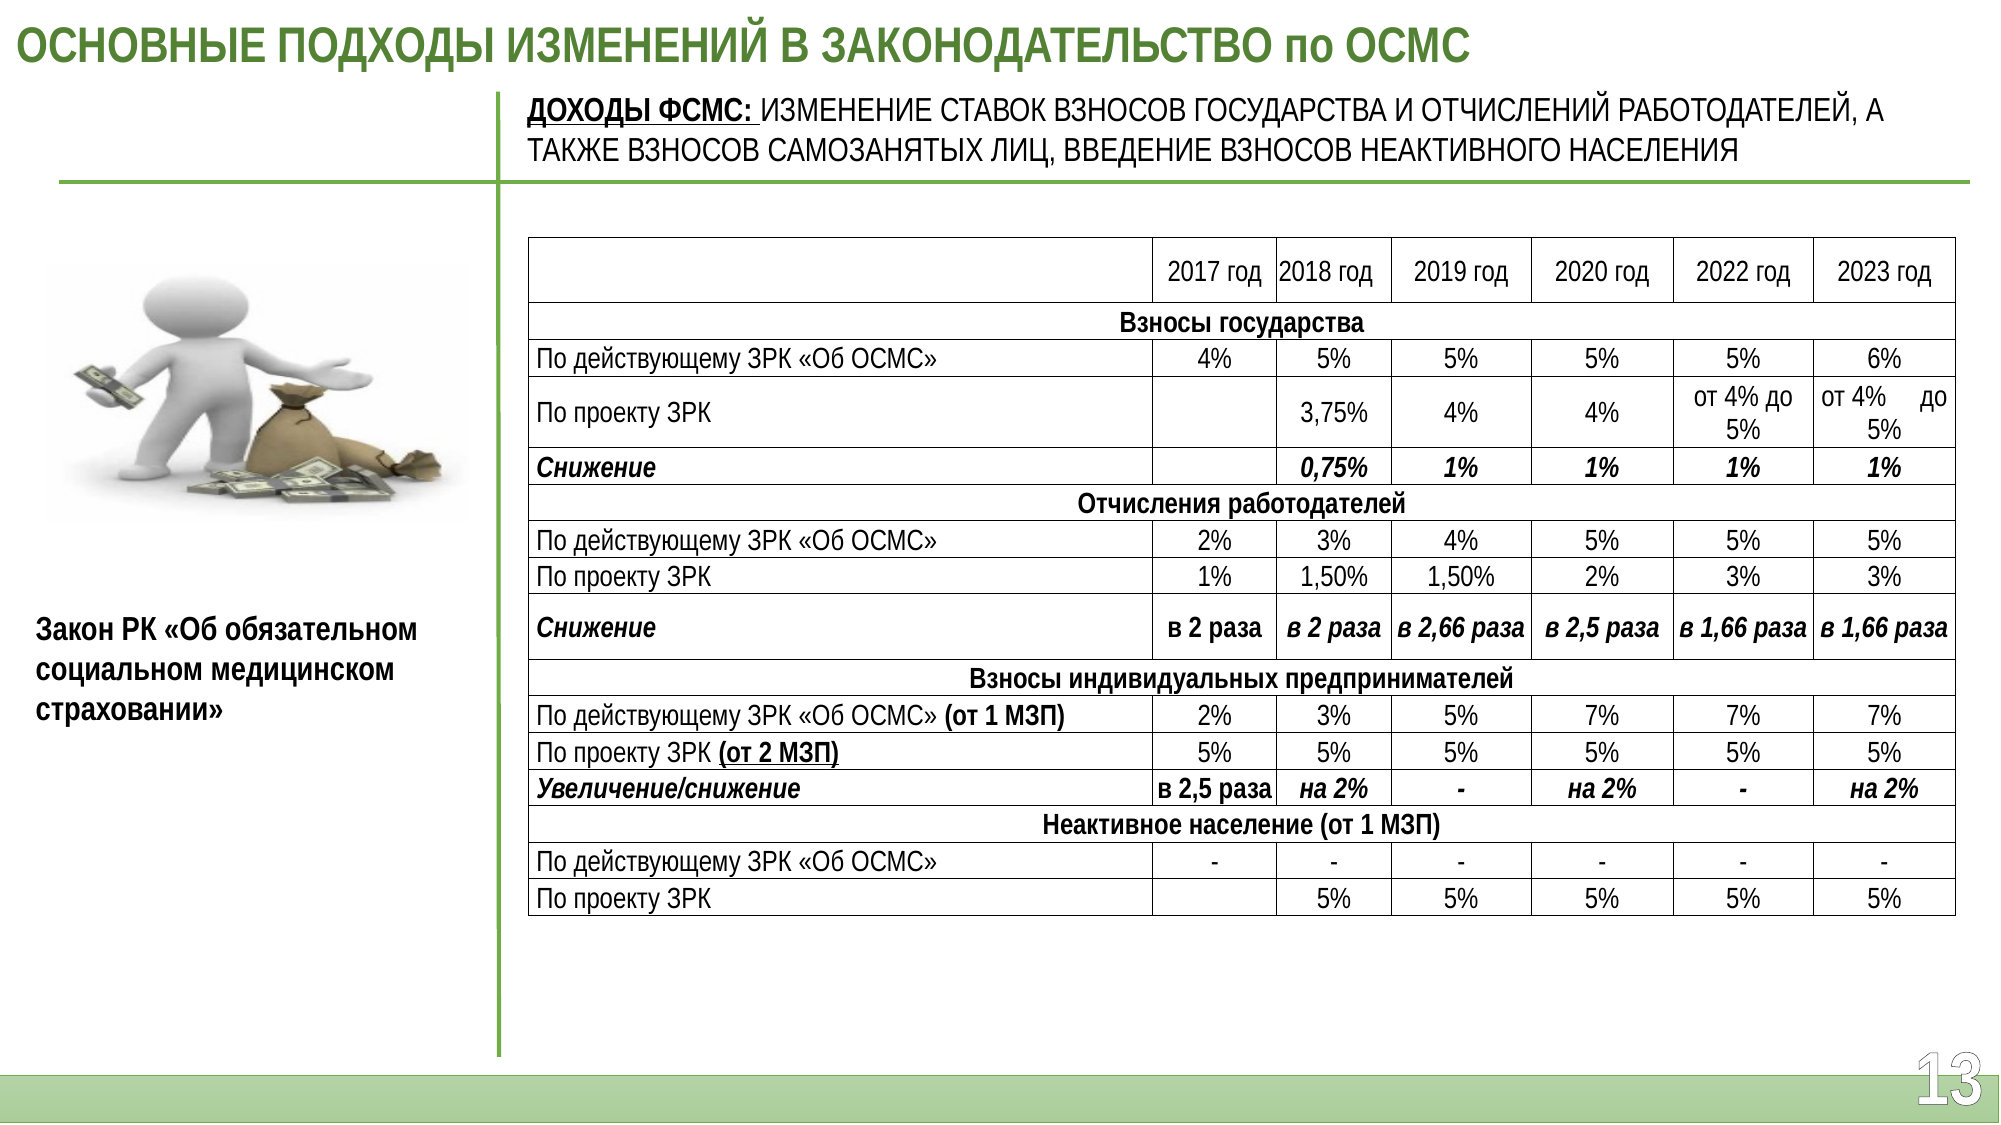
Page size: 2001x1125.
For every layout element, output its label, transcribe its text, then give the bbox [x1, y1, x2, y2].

text_box Закон РК «Об обязательном социальном медицинском страховании» [20, 599, 469, 735]
table_cell [1153, 377, 1276, 447]
table_cell 5% [1814, 879, 1955, 915]
table_cell 6% [1814, 340, 1955, 376]
table_header 2018 год [1277, 238, 1391, 302]
table_cell в 1,66 раза [1814, 594, 1955, 659]
table_cell в 2 раза [1153, 594, 1276, 659]
picture [47, 263, 469, 522]
table_cell 5% [1392, 879, 1531, 915]
table_cell [1153, 879, 1276, 915]
table_cell 5% [1532, 521, 1673, 557]
table_cell 1,50% [1392, 558, 1531, 593]
table_cell 5% [1392, 340, 1531, 376]
table_cell - [1532, 843, 1673, 878]
table_cell на 2% [1277, 770, 1391, 805]
table_cell По действующему ЗРК «Об ОСМС» [529, 340, 1152, 376]
text_box ОСНОВНЫЕ ПОДХОДЫ ИЗМЕНЕНИЙ В ЗАКОНОДАТЕЛЬСТВО по ОСМС [1, 5, 1826, 80]
table_cell - [1674, 770, 1813, 805]
table_cell 1% [1814, 448, 1955, 484]
table_header 2022 год [1674, 238, 1813, 302]
table_cell По проекту ЗРК [529, 879, 1152, 915]
table_cell в 2 раза [1277, 594, 1391, 659]
table_cell 3,75% [1277, 377, 1391, 447]
table_cell 3% [1814, 558, 1955, 593]
table_cell 5% [1814, 733, 1955, 769]
table_cell - [1392, 770, 1531, 805]
table_cell Снижение [529, 594, 1152, 659]
table_cell в 2,5 раза [1153, 770, 1276, 805]
table_cell 1,50% [1277, 558, 1391, 593]
table_cell 2% [1532, 558, 1673, 593]
table_cell Увеличение/снижение [529, 770, 1152, 805]
table_cell Снижение [529, 448, 1152, 484]
table_cell 7% [1814, 696, 1955, 732]
table_cell 3% [1277, 696, 1391, 732]
table_header 2020 год [1532, 238, 1673, 302]
table_cell 1% [1532, 448, 1673, 484]
table_cell 5% [1277, 879, 1391, 915]
table_cell 5% [1392, 733, 1531, 769]
table_cell 5% [1153, 733, 1276, 769]
table_cell 5% [1674, 340, 1813, 376]
table_cell По проекту ЗРК [529, 558, 1152, 593]
table_cell 2% [1153, 521, 1276, 557]
table_cell 5% [1674, 521, 1813, 557]
table_cell Отчисления работодателей [529, 485, 1955, 520]
text_box [0, 1075, 1999, 1123]
table_cell - [1277, 843, 1391, 878]
table_cell 5% [1532, 879, 1673, 915]
table_cell от 4% до 5% [1814, 377, 1955, 447]
table_cell в 2,5 раза [1532, 594, 1673, 659]
table_cell 5% [1277, 733, 1391, 769]
table_cell 4% [1532, 377, 1673, 447]
table_cell 5% [1814, 521, 1955, 557]
slide_number 13 [1875, 1044, 1999, 1105]
table_cell По проекту ЗРК (от 2 МЗП) [529, 733, 1152, 769]
text_box ДОХОДЫ ФСМС: ИЗМЕНЕНИЕ СТАВОК ВЗНОСОВ ГОСУДАРСТВА И ОТЧИСЛЕНИЙ РАБОТОДАТЕЛЕЙ, А ТАКЖЕ ВЗНОСОВ САМОЗАНЯТЫХ ЛИЦ, ВВЕДЕНИЕ ВЗНОСОВ НЕАКТИВНОГО НАСЕЛЕНИЯ [512, 80, 1999, 176]
table_cell 7% [1674, 696, 1813, 732]
table_cell Взносы индивидуальных предпринимателей [529, 660, 1955, 695]
table_cell По проекту ЗРК [529, 377, 1152, 447]
table_cell Неактивное население (от 1 МЗП) [529, 806, 1955, 842]
table_cell на 2% [1532, 770, 1673, 805]
table_cell 3% [1674, 558, 1813, 593]
table_header 2023 год [1814, 238, 1955, 302]
table_cell 3% [1277, 521, 1391, 557]
table_cell - [1674, 843, 1813, 878]
table_header [529, 238, 1152, 302]
table_cell от 4% до 5% [1674, 377, 1813, 447]
table_cell [1153, 448, 1276, 484]
table_cell 4% [1153, 340, 1276, 376]
table_cell 0,75% [1277, 448, 1391, 484]
table_cell - [1814, 843, 1955, 878]
table_cell 1% [1674, 448, 1813, 484]
table_cell По действующему ЗРК «Об ОСМС» (от 1 МЗП) [529, 696, 1152, 732]
table_cell 2% [1153, 696, 1276, 732]
table_cell По действующему ЗРК «Об ОСМС» [529, 521, 1152, 557]
table_header 2017 год [1153, 238, 1276, 302]
table_cell 5% [1674, 733, 1813, 769]
table_cell 1% [1153, 558, 1276, 593]
table_cell в 2,66 раза [1392, 594, 1531, 659]
table_cell 5% [1532, 733, 1673, 769]
table_cell 5% [1674, 879, 1813, 915]
table_cell Взносы государства [529, 303, 1955, 339]
table_cell 4% [1392, 521, 1531, 557]
table_cell 1% [1392, 448, 1531, 484]
table_cell - [1392, 843, 1531, 878]
table_cell - [1153, 843, 1276, 878]
table_cell 5% [1277, 340, 1391, 376]
table_cell на 2% [1814, 770, 1955, 805]
table_cell 5% [1532, 340, 1673, 376]
table_cell 7% [1532, 696, 1673, 732]
table_cell 5% [1392, 696, 1531, 732]
table_cell По действующему ЗРК «Об ОСМС» [529, 843, 1152, 878]
table_header 2019 год [1392, 238, 1531, 302]
table_cell 4% [1392, 377, 1531, 447]
table_cell в 1,66 раза [1674, 594, 1813, 659]
